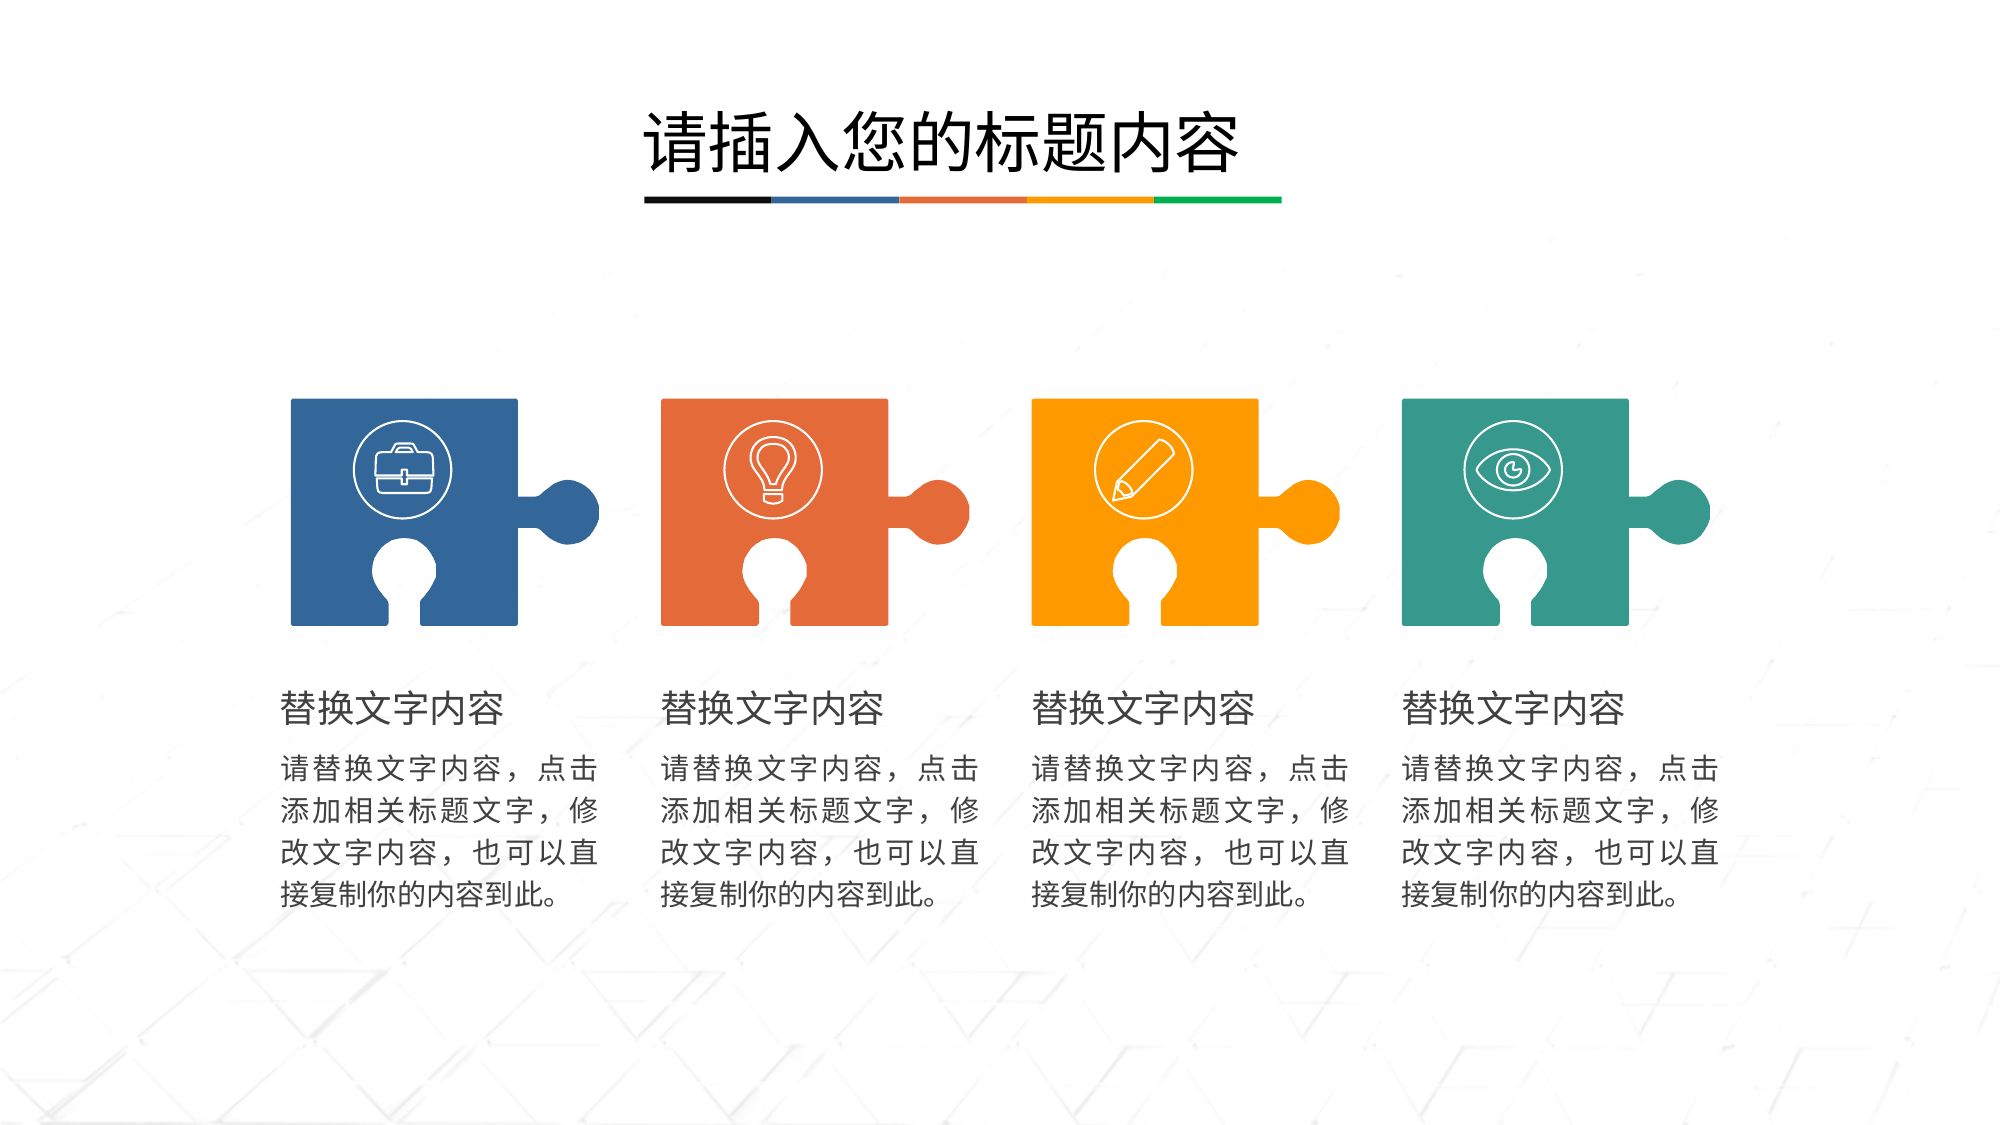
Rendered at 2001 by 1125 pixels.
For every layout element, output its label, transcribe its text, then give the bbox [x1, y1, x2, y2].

text_box 请替换文字内容，点击添加相关标题文字，修改文字内容，也可以直接复制你的内容到此。 [280, 743, 599, 911]
text_box 请替换文字内容，点击添加相关标题文字，修改文字内容，也可以直接复制你的内容到此。 [660, 743, 980, 911]
text_box 替换文字内容 [1401, 676, 1653, 731]
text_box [724, 421, 822, 519]
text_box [353, 421, 452, 519]
text_box 替换文字内容 [660, 676, 912, 731]
text_box 请替换文字内容，点击添加相关标题文字，修改文字内容，也可以直接复制你的内容到此。 [1401, 743, 1721, 911]
text_box 替换文字内容 [280, 676, 532, 731]
text_box 替换文字内容 [1030, 676, 1282, 731]
text_box [1031, 398, 1340, 626]
text_box 请替换文字内容，点击添加相关标题文字，修改文字内容，也可以直接复制你的内容到此。 [1031, 743, 1350, 911]
text_box [290, 398, 599, 626]
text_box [1095, 421, 1193, 519]
text_box [1401, 398, 1710, 626]
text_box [1464, 421, 1562, 519]
text_box [661, 398, 970, 626]
